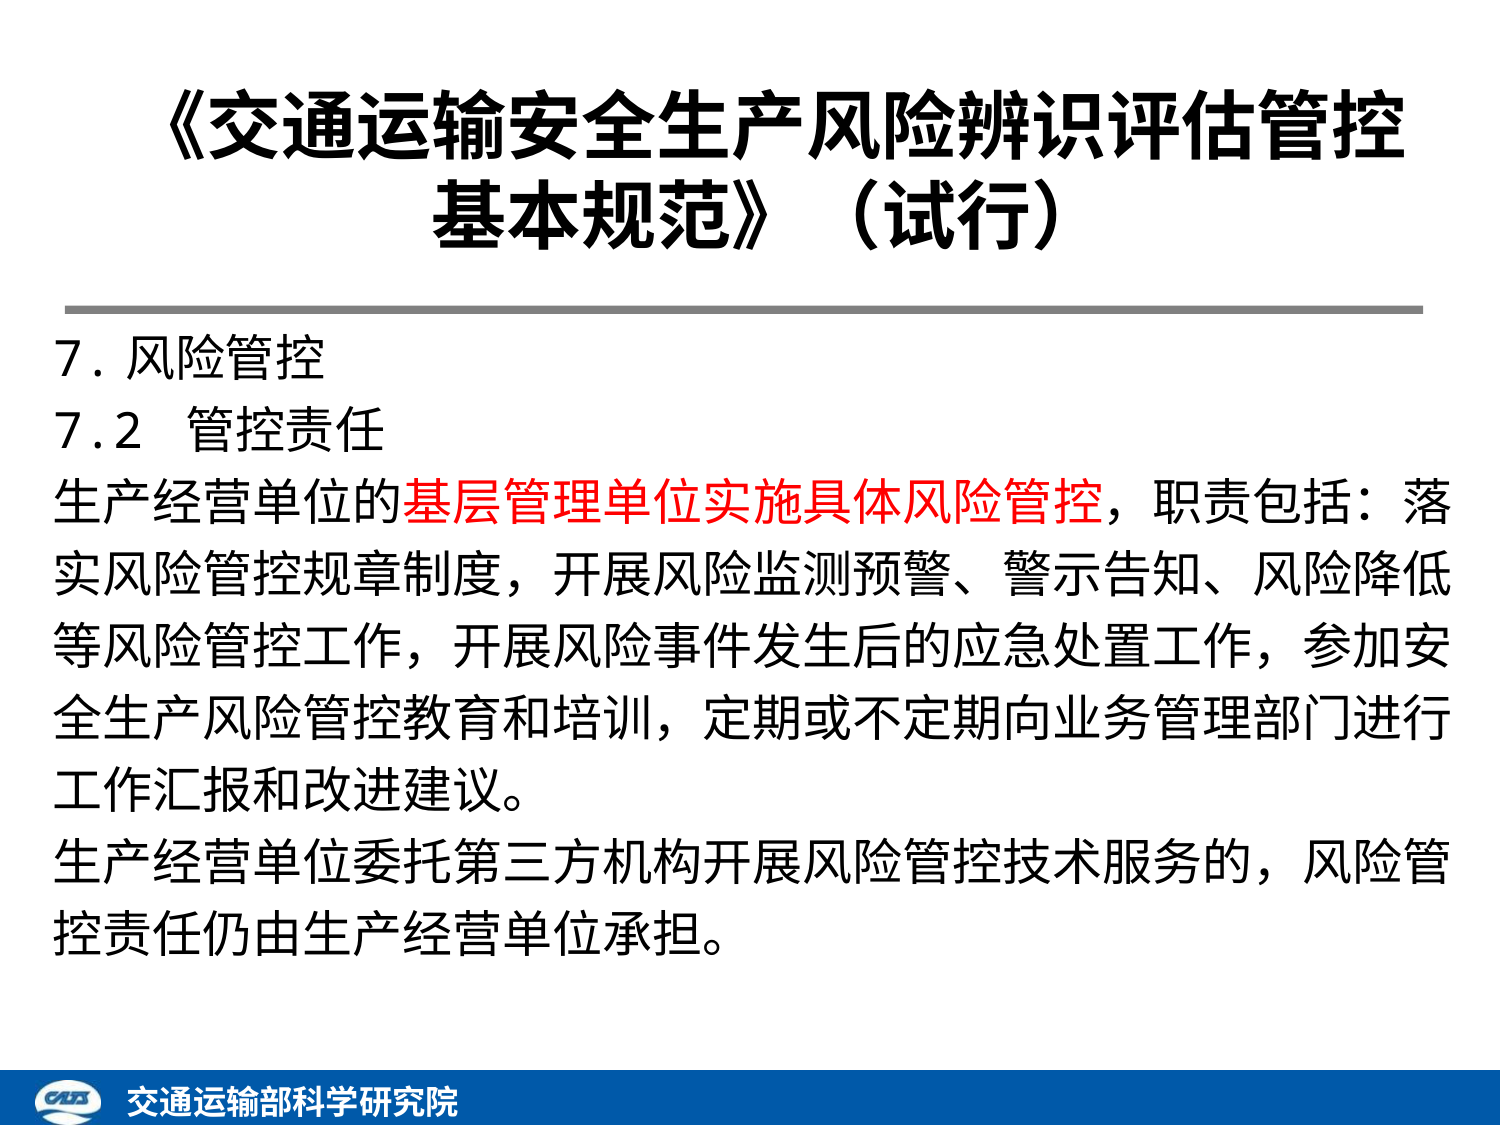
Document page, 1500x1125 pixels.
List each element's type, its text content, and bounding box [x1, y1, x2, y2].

text_box 7.风险管控 7.2 管控责任 生产经营单位的基层管理单位实施具体风险管控，职责包括：落实风险管控规章制度，开展风险监测预警、警示告知、风险降低等风险管控工作，开展风险事件发生后的应急处置工作，参加安全生产风险管控教育和培训，定期或不定期向业务管理部门进行工作汇报和改进建议。 生产经营单位委托第三方机构开展风险管控技术服务的，风险管控责任仍由生产经营单位承担。 [38, 306, 1500, 970]
text_box 《交通运输安全生产风险辨识评估管控基本规范》（试行） [89, 70, 1449, 266]
picture [0, 1070, 1500, 1125]
